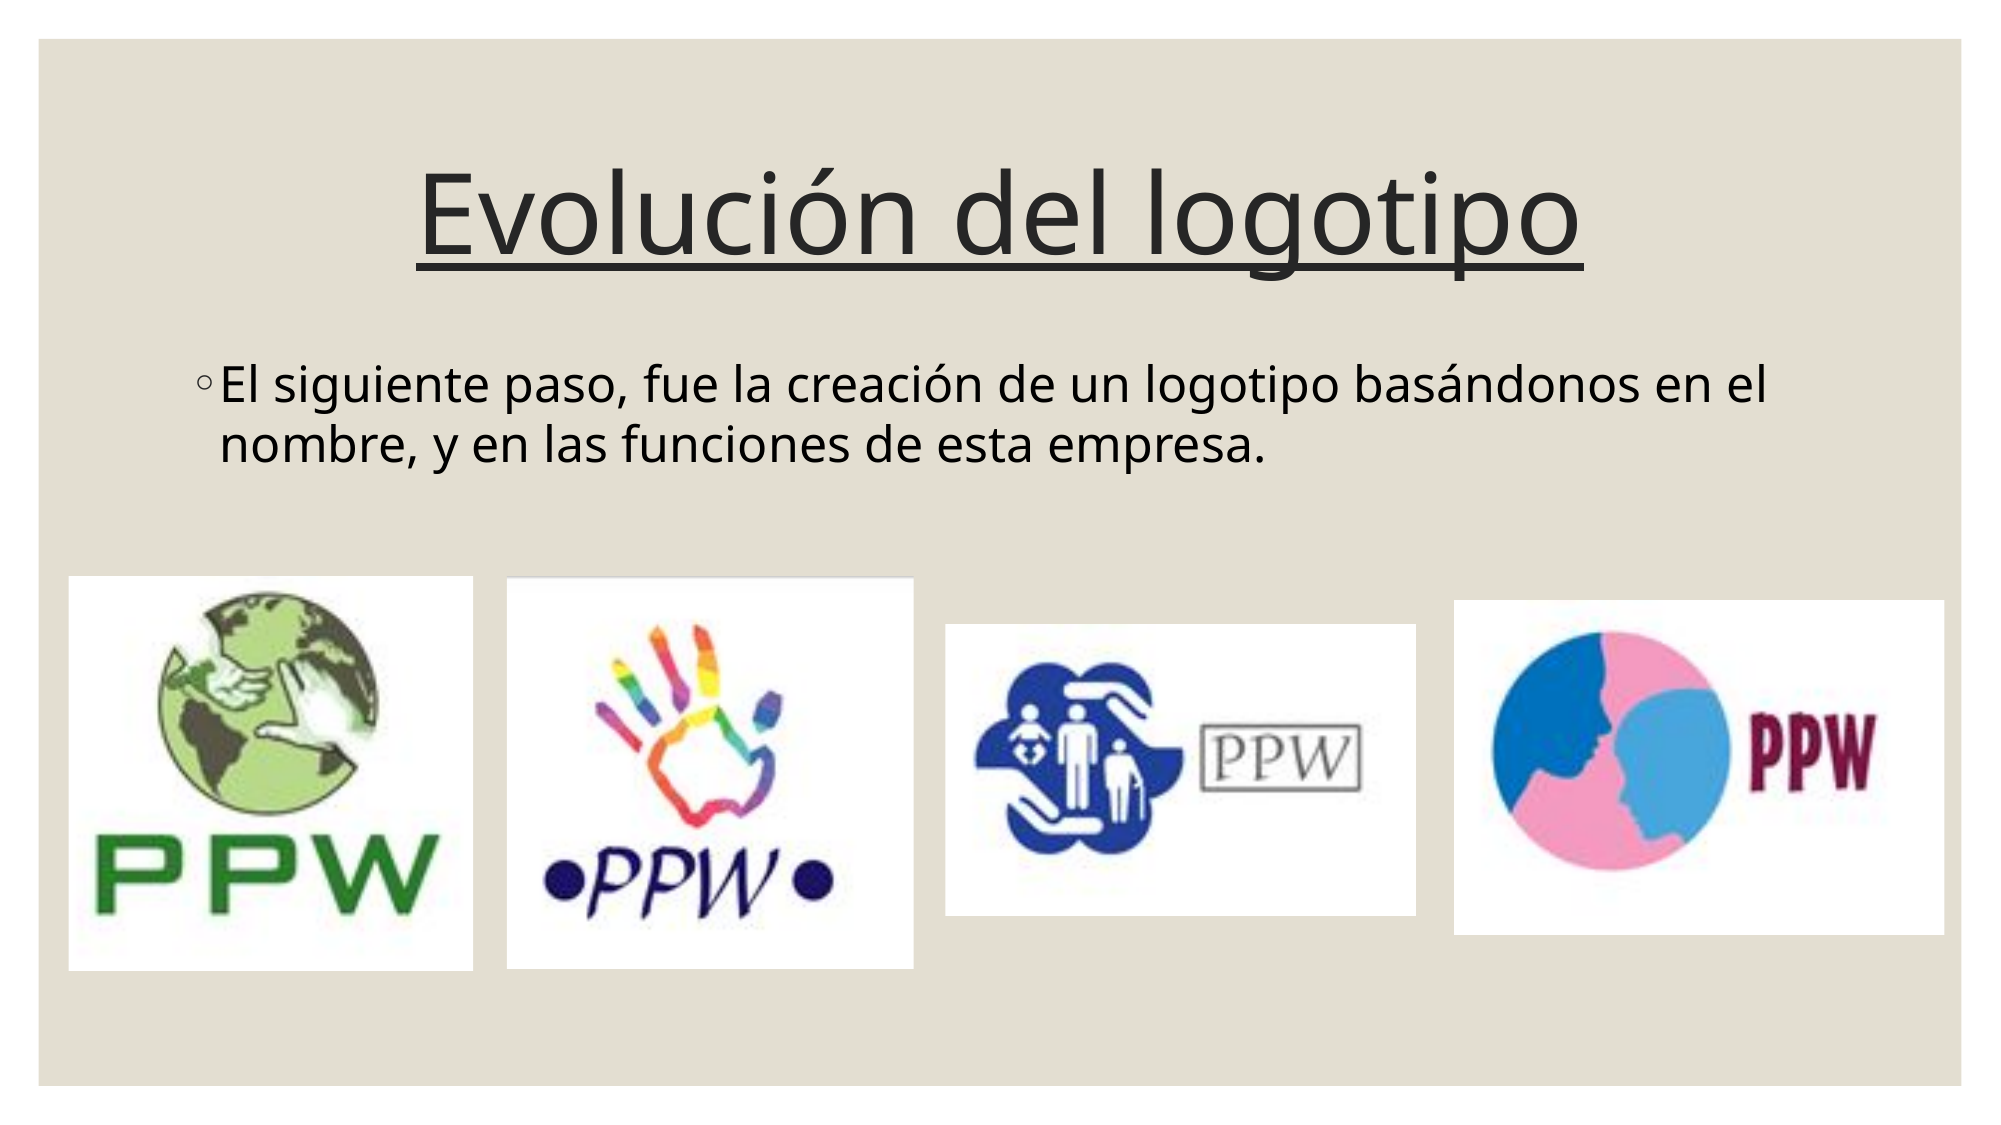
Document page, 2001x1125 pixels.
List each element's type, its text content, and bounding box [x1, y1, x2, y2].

title Evolución del logotipo [174, 105, 1825, 331]
picture [945, 623, 1417, 916]
list El siguiente paso, fue la creación de un logotipo basándonos en el nombre, y en las funciones de esta empresa. [174, 345, 1825, 990]
picture [506, 576, 914, 1007]
picture [1453, 600, 1945, 940]
picture [68, 575, 474, 974]
